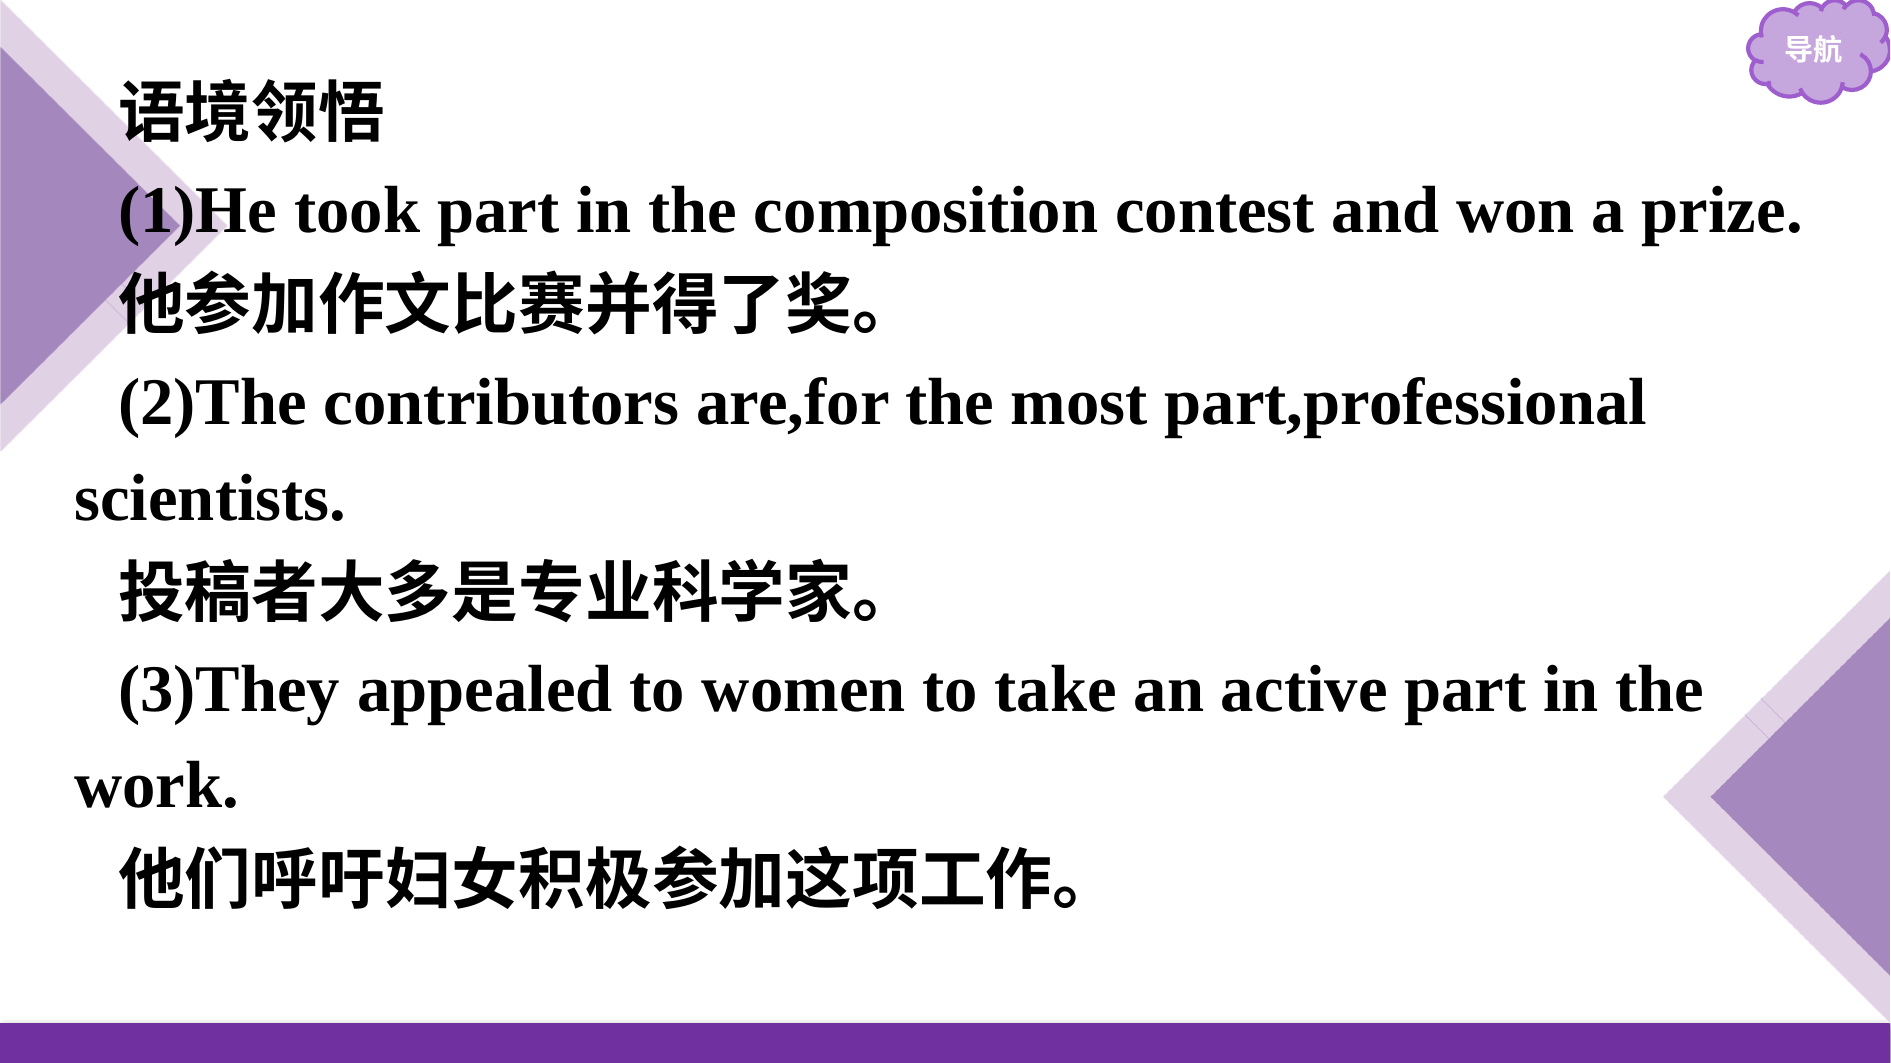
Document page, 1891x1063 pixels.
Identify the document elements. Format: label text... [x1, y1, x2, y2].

text_box 语境领悟 (1)He took part in the composition contest and won a prize. 他参加作文比赛并得了奖。 (2)The contributors are,for the most part,professional scientists. 投稿者大多是专业科学家。 (3)They appealed to women to take an active part in the work. 他们呼吁妇女积极参加这项工作。 [59, 46, 1833, 925]
picture [1660, 570, 1890, 1024]
picture [1, 0, 230, 451]
